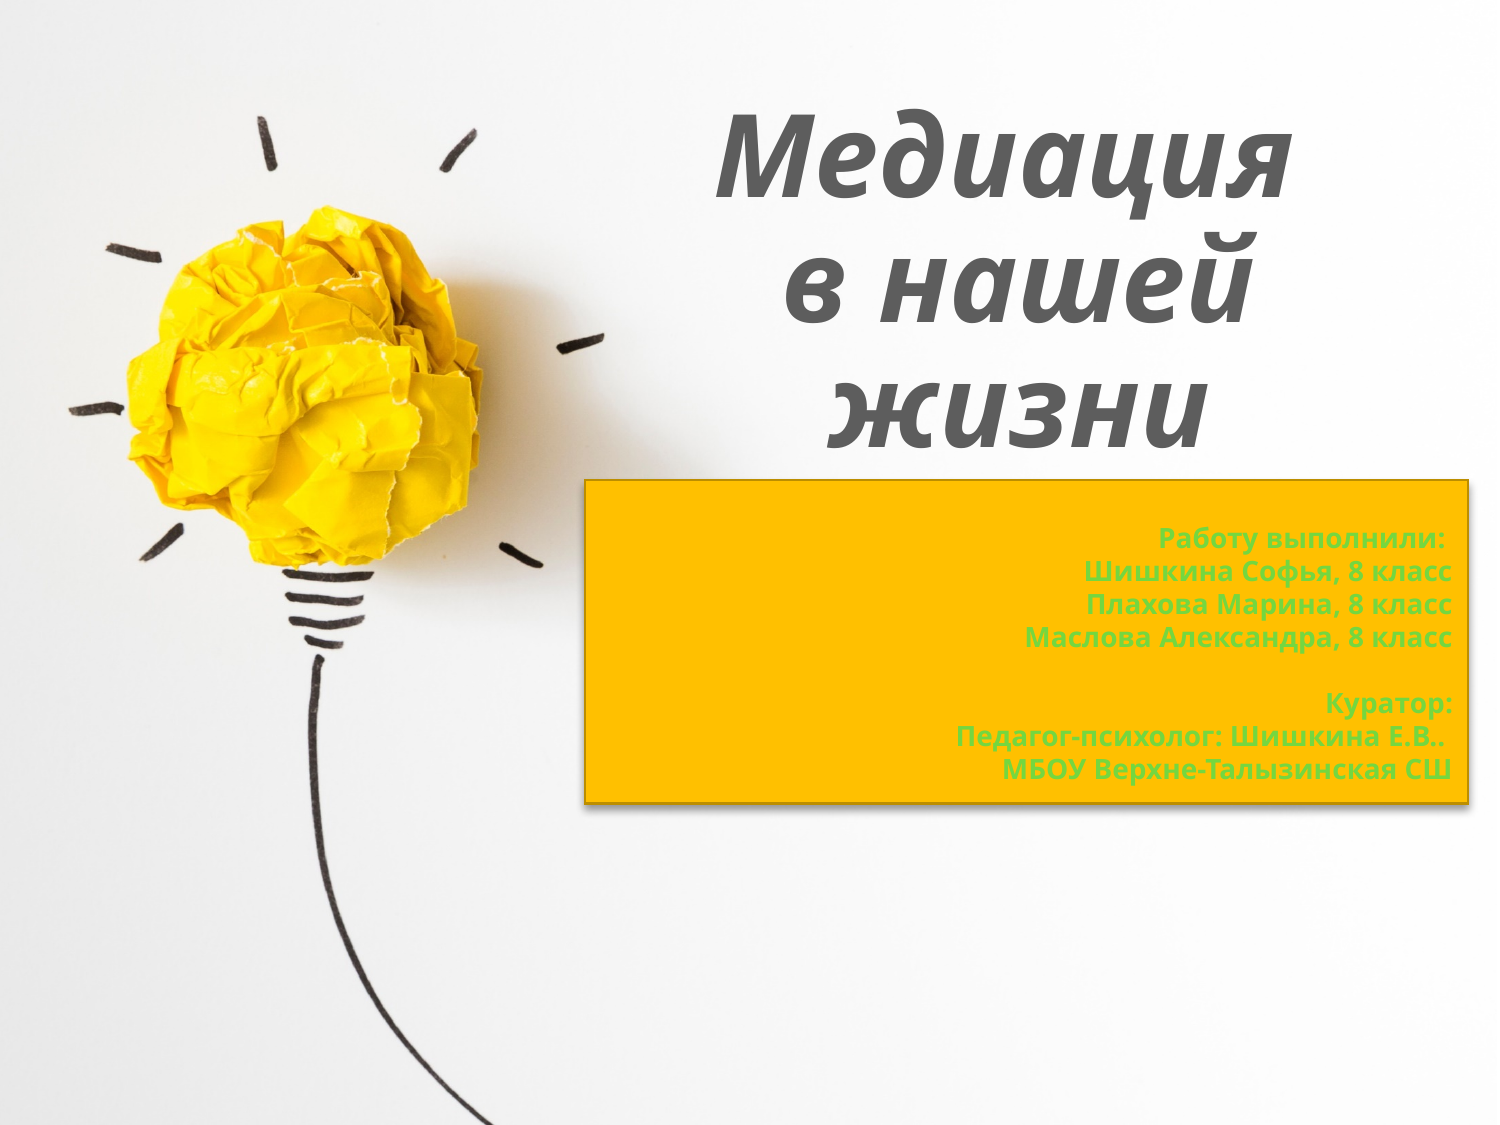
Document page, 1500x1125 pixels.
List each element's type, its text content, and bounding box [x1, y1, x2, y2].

picture [0, 0, 1497, 1125]
subtitle Работу выполнили: Шишкина Софья, 8 класс Плахова Марина, 8 класс Маслова Александра, 8 класс Куратор: Педагог-психолог: Шишкина Е.В.. МБОУ Верхне-Талызинская СШ [584, 479, 1469, 805]
title Медиация в нашей жизни [586, 87, 1452, 479]
